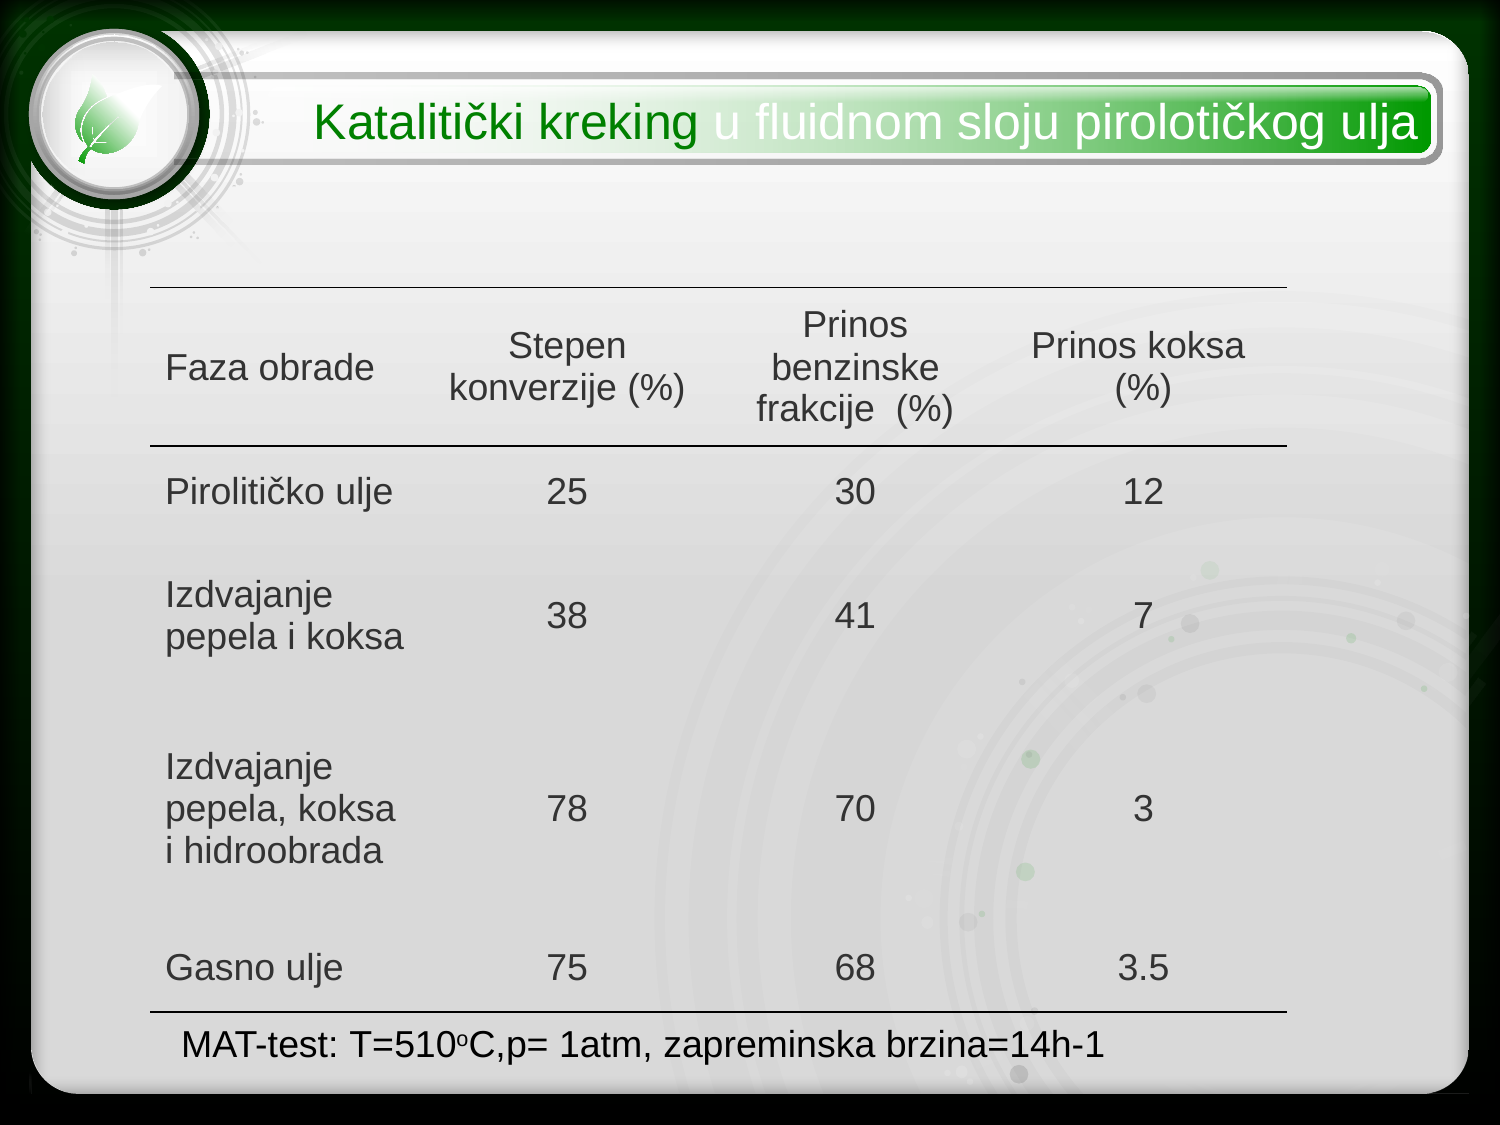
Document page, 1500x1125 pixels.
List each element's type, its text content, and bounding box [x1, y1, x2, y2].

table_cell 78 [423, 695, 711, 923]
table_cell 30 [711, 447, 1000, 536]
table_cell Izdvajanje pepela, koksa i hidroobrada [150, 695, 423, 923]
table_cell 7 [1000, 536, 1287, 695]
table_cell Izdvajanje pepela i koksa [150, 536, 423, 695]
table_cell 38 [423, 536, 711, 695]
table_header Faza obrade [150, 288, 423, 445]
table_header Prinos koksa (%) [1000, 288, 1287, 445]
table_cell 70 [711, 695, 1000, 923]
table_cell 3.5 [1000, 923, 1287, 1011]
table_cell 75 [423, 923, 711, 1011]
table_header Stepen konverzije (%) [423, 288, 711, 445]
table_cell 68 [711, 923, 1000, 1011]
table_header Prinos benzinske frakcije (%) [711, 288, 1000, 445]
text_box MAT-test: T=510oC,p= 1atm, zapreminska brzina=14h-1 [166, 1012, 1121, 1073]
table_cell Pirolitičko ulje [150, 447, 423, 536]
title Katalitički kreking u fluidnom sloju pirolotičkog ulja [262, 111, 1471, 188]
table_cell Gasno ulje [150, 923, 423, 1011]
table_cell 41 [711, 536, 1000, 695]
table_cell 12 [1000, 447, 1287, 536]
table_cell 25 [423, 447, 711, 536]
table_cell 3 [1000, 695, 1287, 923]
